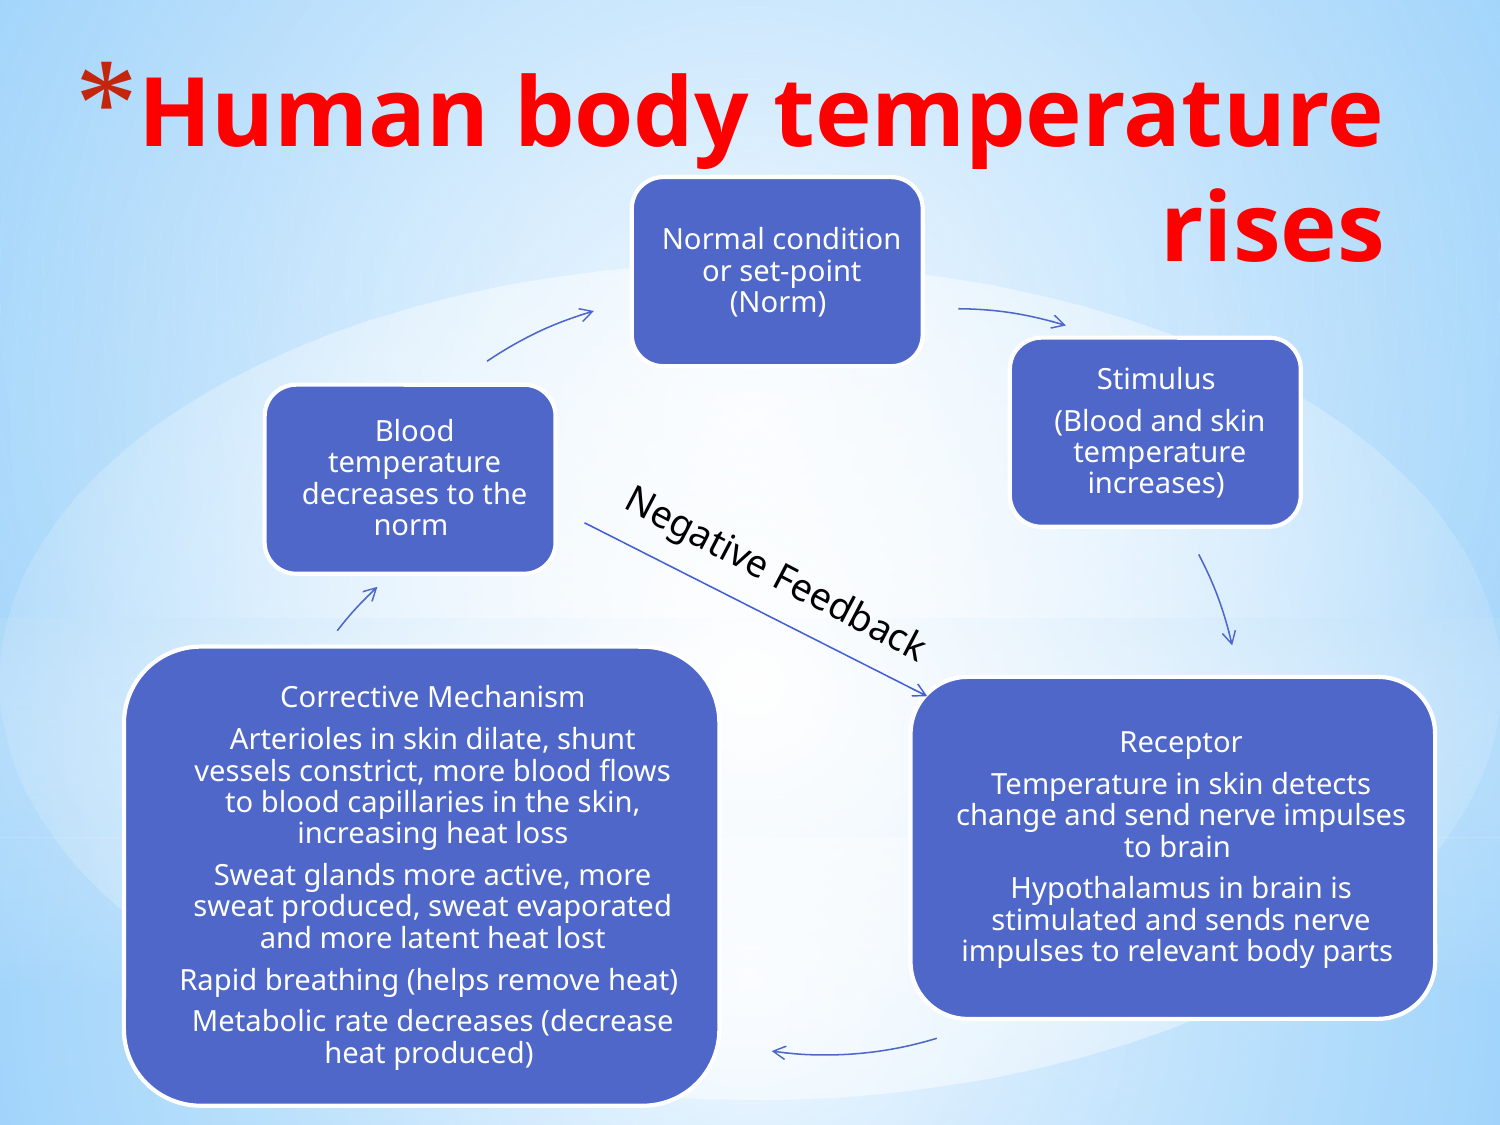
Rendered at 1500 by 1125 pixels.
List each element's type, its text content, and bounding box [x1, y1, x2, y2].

title Human body temperature rises [41, 42, 1400, 231]
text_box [584, 522, 928, 697]
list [88, 184, 1436, 1071]
